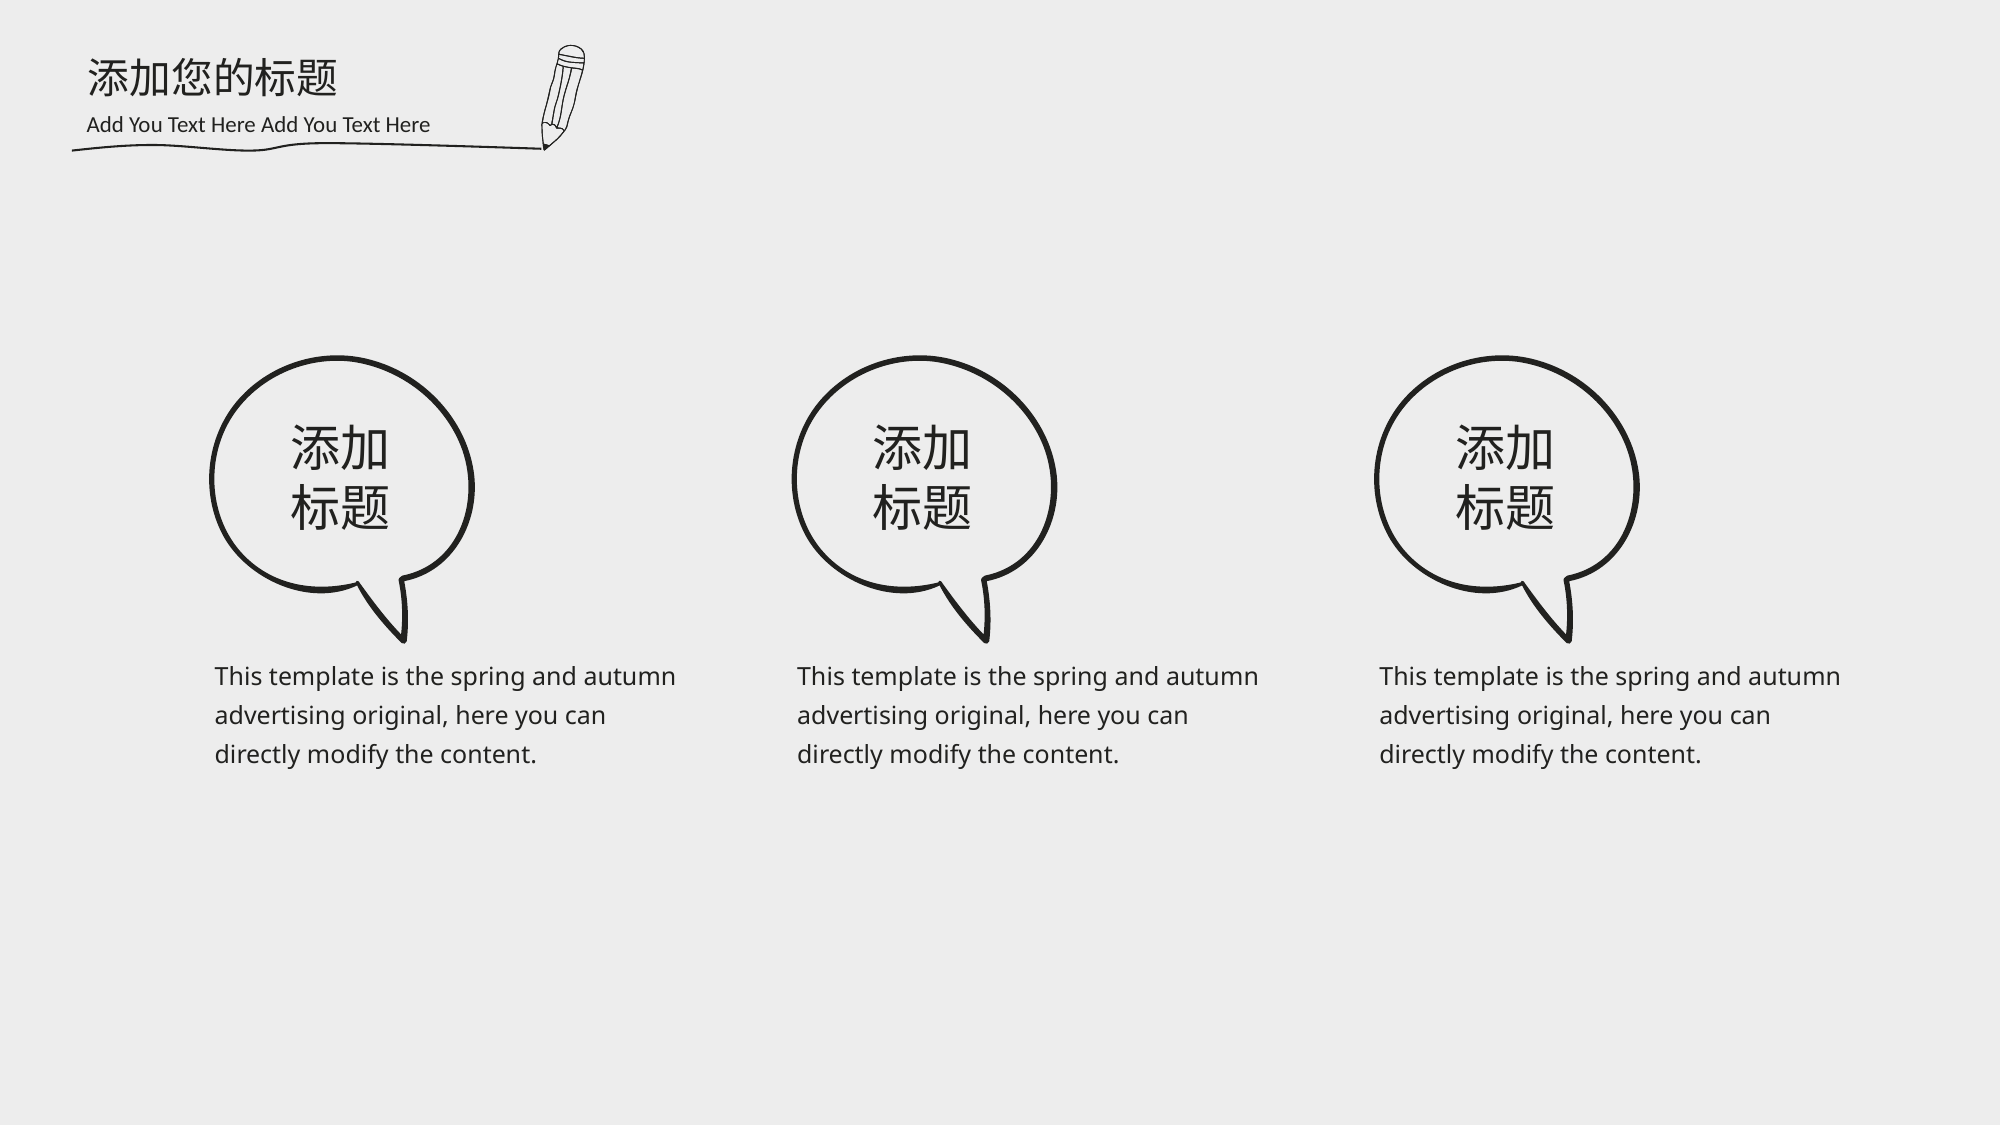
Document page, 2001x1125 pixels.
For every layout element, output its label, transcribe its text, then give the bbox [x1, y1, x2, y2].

text_box Add You Text Here Add You Text Here [71, 93, 542, 145]
text_box 添加您的标题 [73, 44, 354, 93]
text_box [509, 75, 617, 120]
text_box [199, 345, 706, 774]
text_box [71, 142, 542, 152]
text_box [1364, 345, 1871, 774]
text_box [782, 345, 1289, 774]
